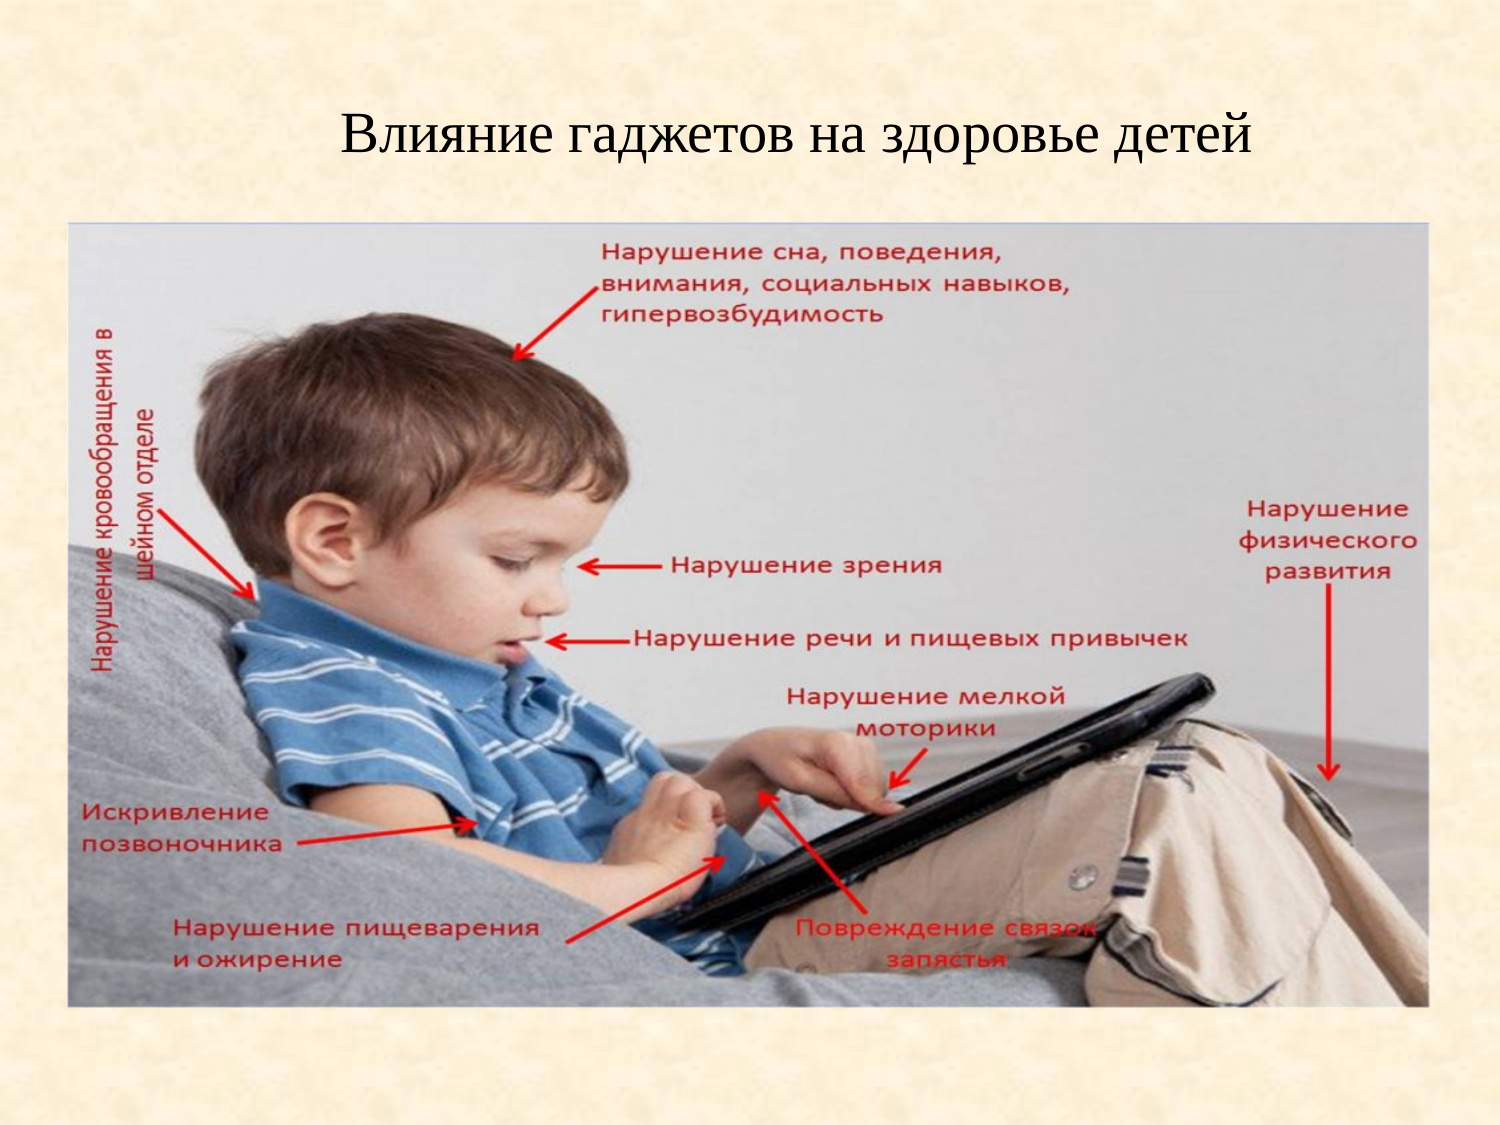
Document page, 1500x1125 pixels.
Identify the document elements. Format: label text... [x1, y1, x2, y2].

picture [0, 0, 1500, 1125]
text_box Влияние гаджетов на здоровье детей [256, 68, 1338, 189]
